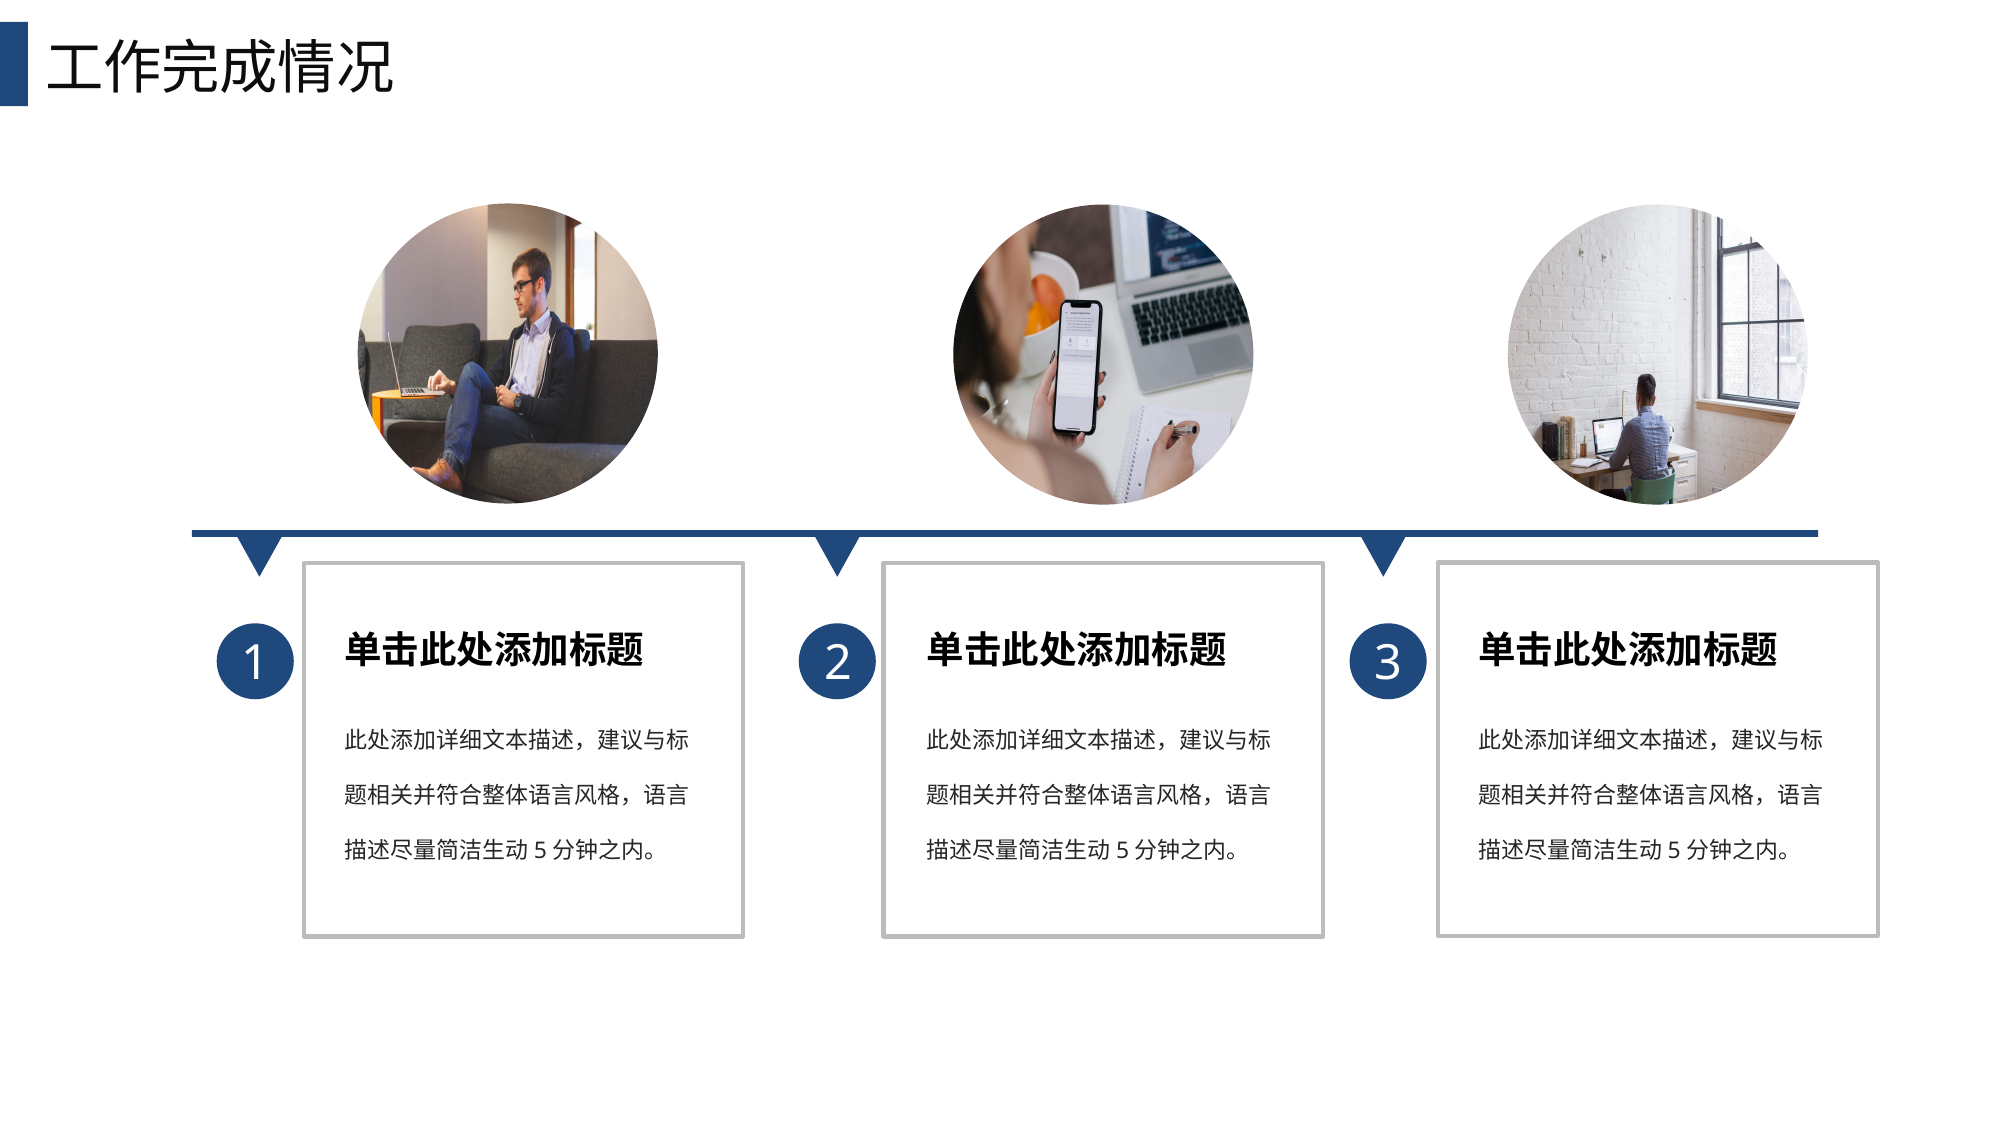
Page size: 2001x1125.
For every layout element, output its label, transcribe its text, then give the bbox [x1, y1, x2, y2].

text_box [302, 588, 745, 939]
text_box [216, 623, 295, 700]
text_box [1436, 560, 1880, 938]
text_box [1478, 625, 1838, 856]
text_box [881, 588, 1325, 939]
text_box 工作完成情况 [0, 21, 879, 125]
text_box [344, 625, 705, 856]
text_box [926, 625, 1287, 856]
text_box [355, 201, 660, 506]
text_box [191, 529, 1819, 577]
text_box [1505, 202, 1811, 507]
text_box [1349, 623, 1427, 700]
text_box [0, 20, 30, 108]
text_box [798, 623, 878, 700]
text_box [951, 202, 1256, 507]
